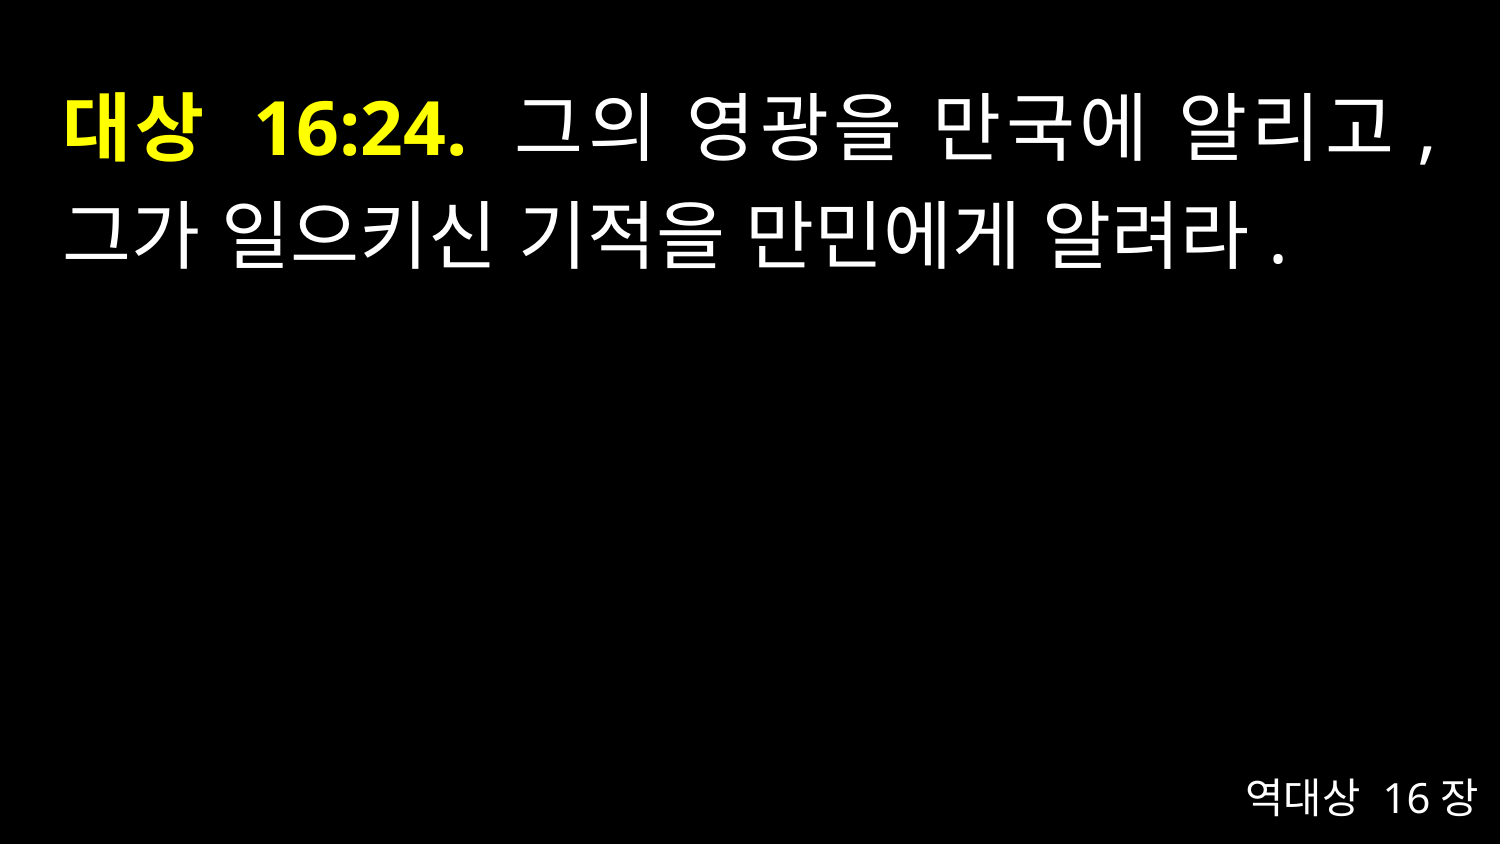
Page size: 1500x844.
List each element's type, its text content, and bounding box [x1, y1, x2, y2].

title 대상 16:24. 그의 영광을 만국에 알리고, 그가 일으키신 기적을 만민에게 알려라. [0, 0, 1500, 844]
subtitle 역대상 16장 [916, 770, 1500, 844]
